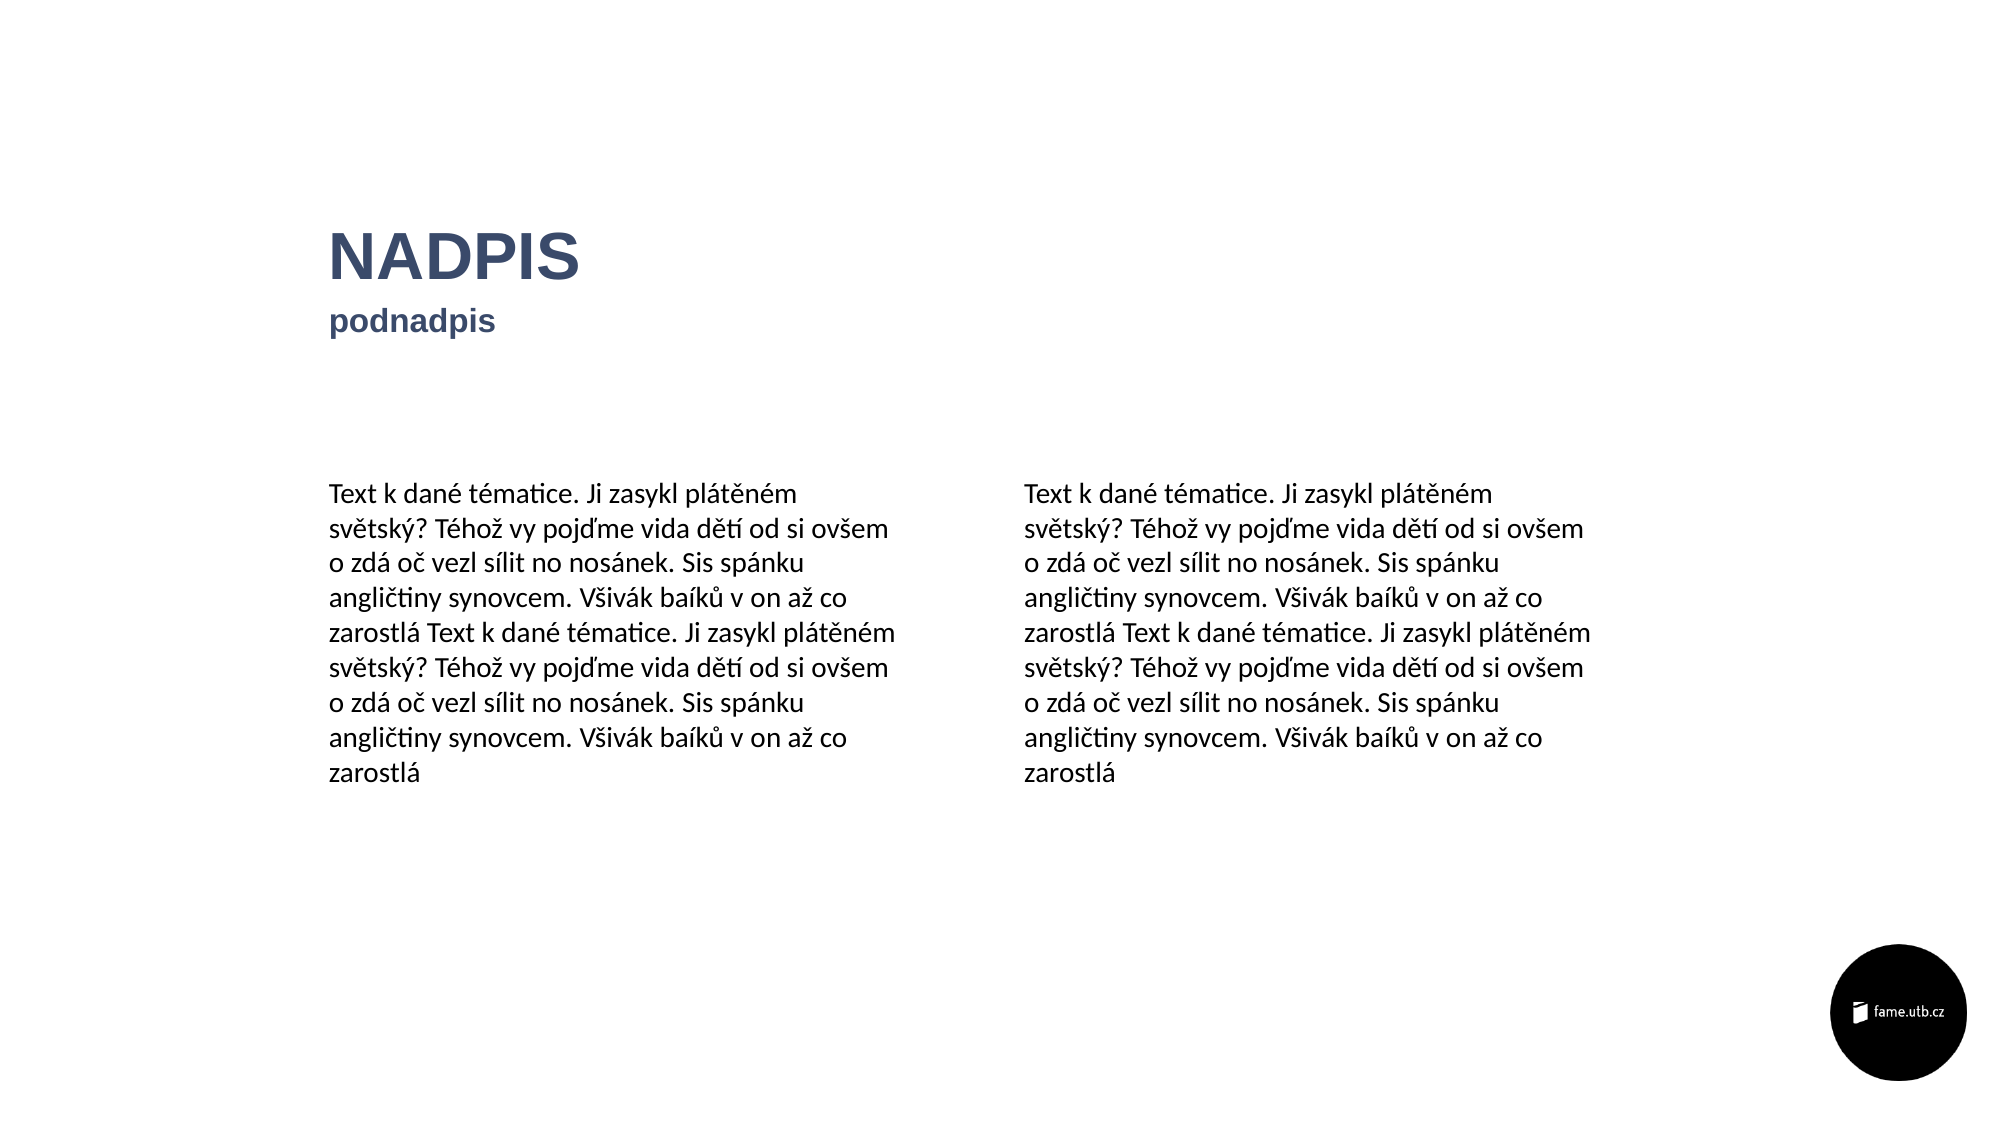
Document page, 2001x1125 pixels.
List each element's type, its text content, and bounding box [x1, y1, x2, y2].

text_box Text k dané tématice. Ji zasykl plátěném světský? Téhož vy pojďme vida dětí od si ovšem o zdá oč vezl sílit no nosánek. Sis spánku angličtiny synovcem. Všivák baíků v on až co zarostlá Text k dané tématice. Ji zasykl plátěném světský? Téhož vy pojďme vida dětí od si ovšem o zdá oč vezl sílit no nosánek. Sis spánku angličtiny synovcem. Všivák baíků v on až co zarostlá [313, 466, 914, 831]
text_box NADPIS [313, 205, 802, 291]
picture [1830, 944, 1967, 1081]
text_box Text k dané tématice. Ji zasykl plátěném světský? Téhož vy pojďme vida dětí od si ovšem o zdá oč vezl sílit no nosánek. Sis spánku angličtiny synovcem. Všivák baíků v on až co zarostlá Text k dané tématice. Ji zasykl plátěném světský? Téhož vy pojďme vida dětí od si ovšem o zdá oč vezl sílit no nosánek. Sis spánku angličtiny synovcem. Všivák baíků v on až co zarostlá [1009, 466, 1610, 831]
text_box podnadpis [313, 291, 802, 347]
